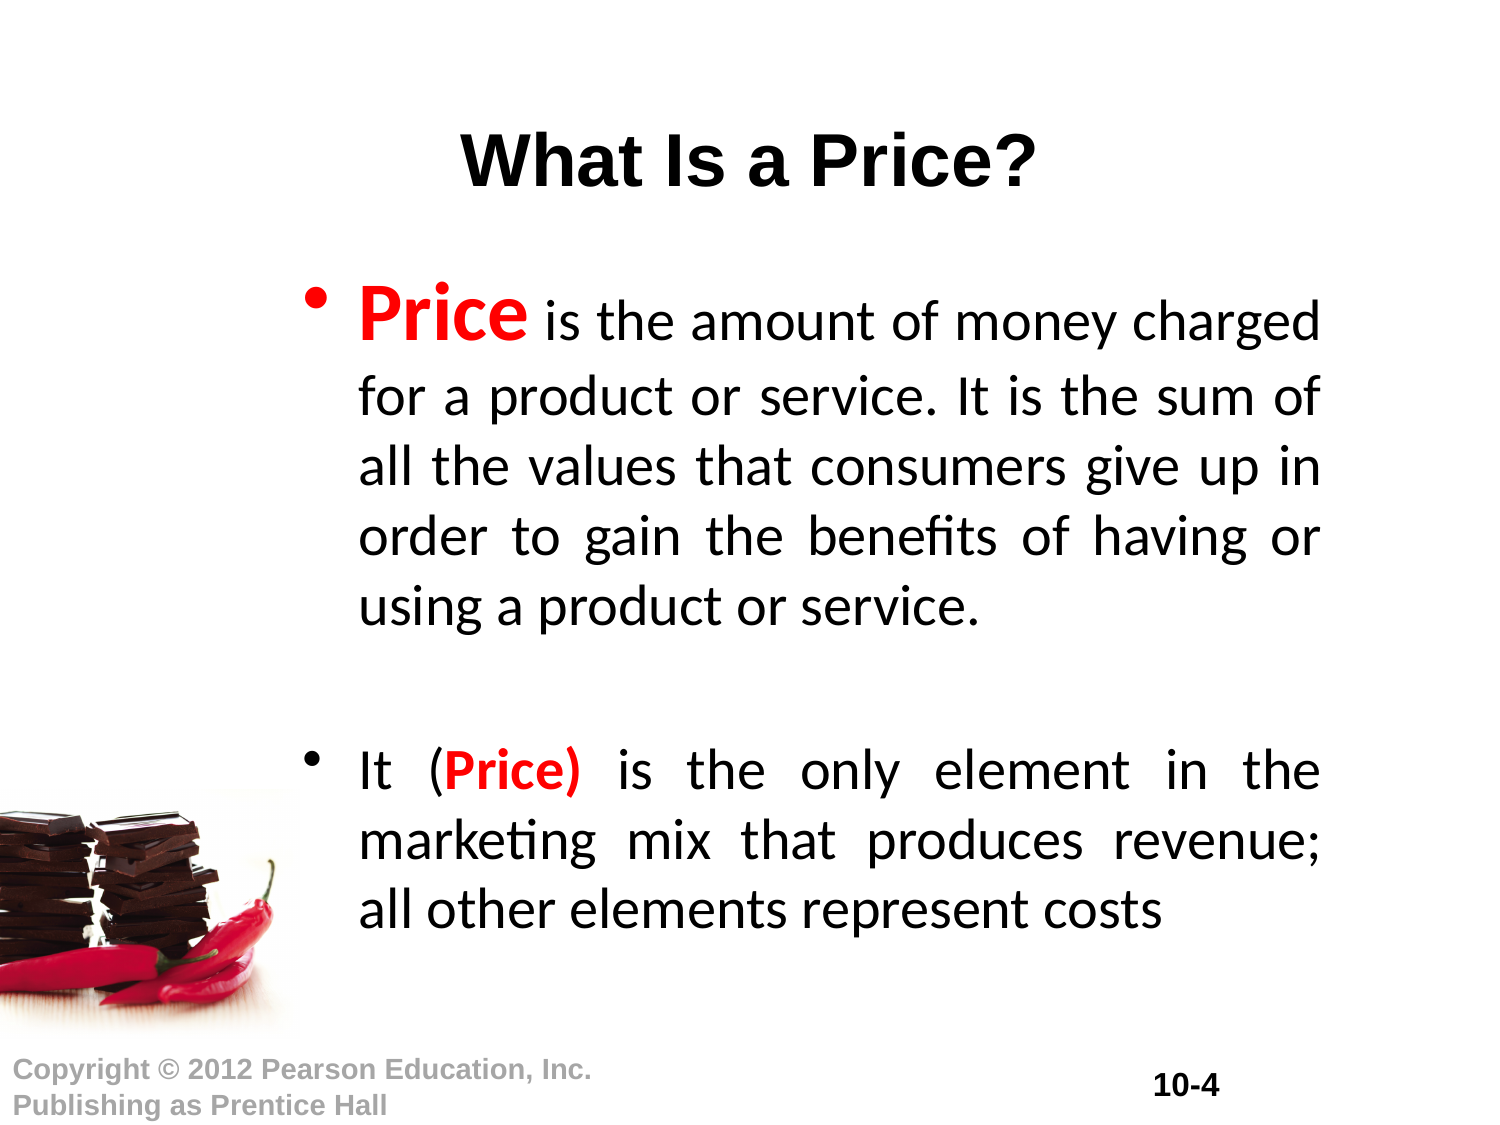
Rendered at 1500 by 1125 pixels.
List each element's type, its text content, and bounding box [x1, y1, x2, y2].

picture [0, 789, 300, 1039]
title What Is a Price? [112, 99, 1388, 213]
list Price is the amount of money charged for a product or service. It is the sum of all the values that consumers give up in order to gain the benefits of having or using a product or service. It (Price) is the only element in the marketing mix that produces revenue; all other elements represent costs [287, 249, 1338, 963]
